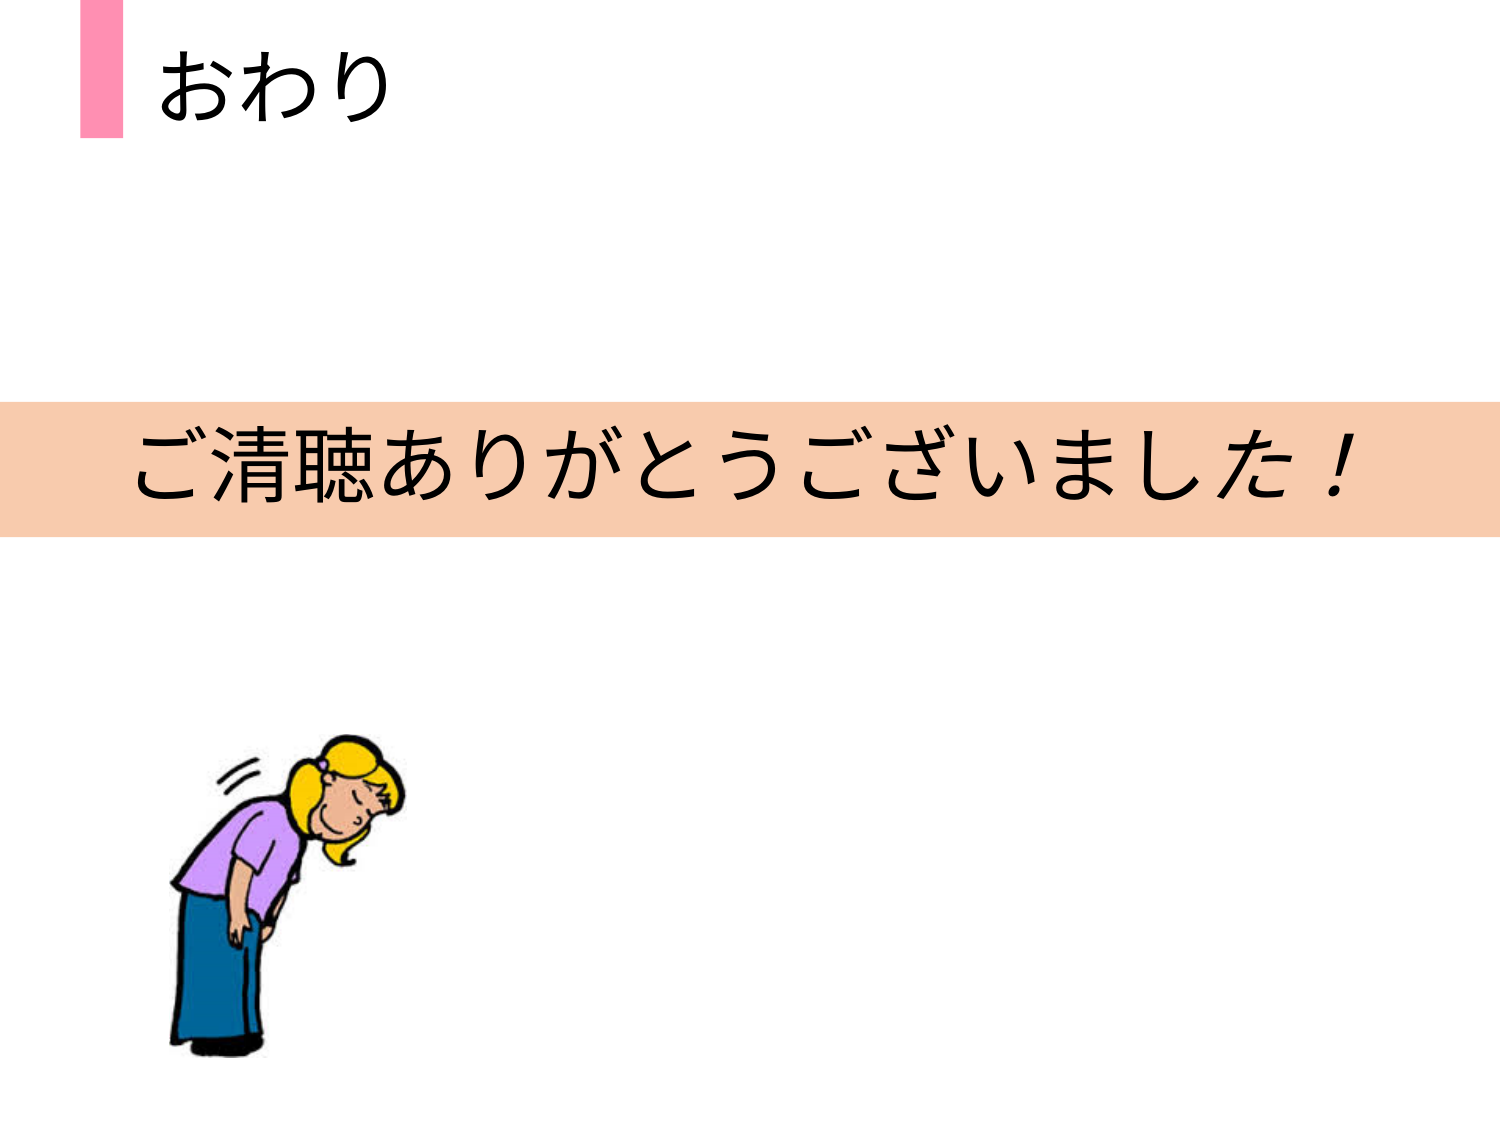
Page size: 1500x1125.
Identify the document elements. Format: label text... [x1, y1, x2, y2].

picture [169, 734, 407, 1059]
text_box ご清聴ありがとうございました！ [0, 401, 1500, 538]
text_box [79, 0, 124, 139]
title おわり [138, 24, 1433, 160]
